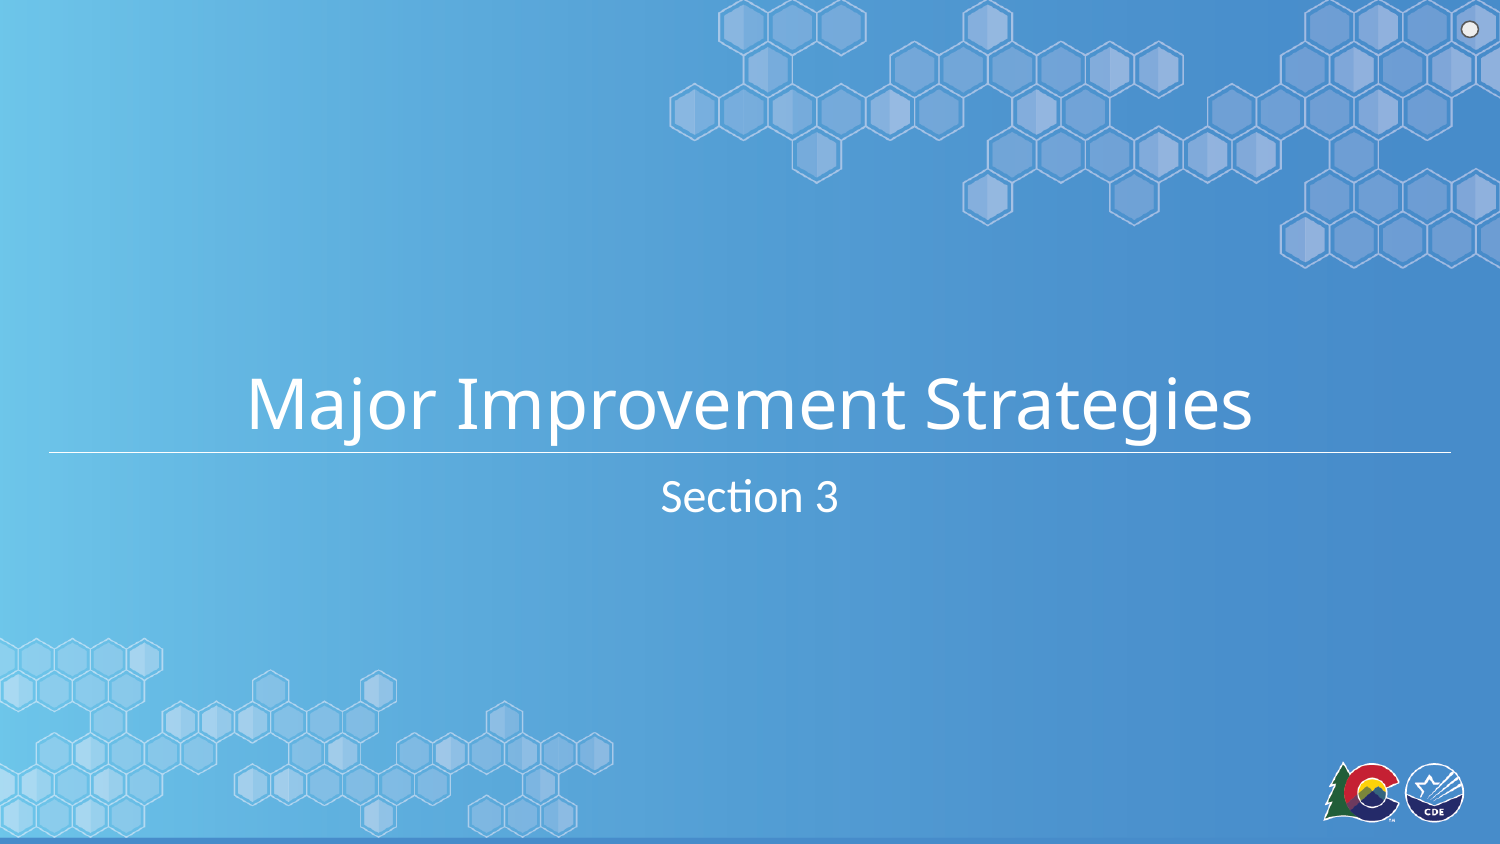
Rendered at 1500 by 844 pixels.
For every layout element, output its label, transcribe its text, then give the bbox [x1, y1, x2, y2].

subtitle Section 3 [51, 464, 1449, 595]
title Major Improvement Strategies [51, 122, 1449, 459]
picture [0, 0, 1500, 844]
text_box [1461, 21, 1479, 38]
